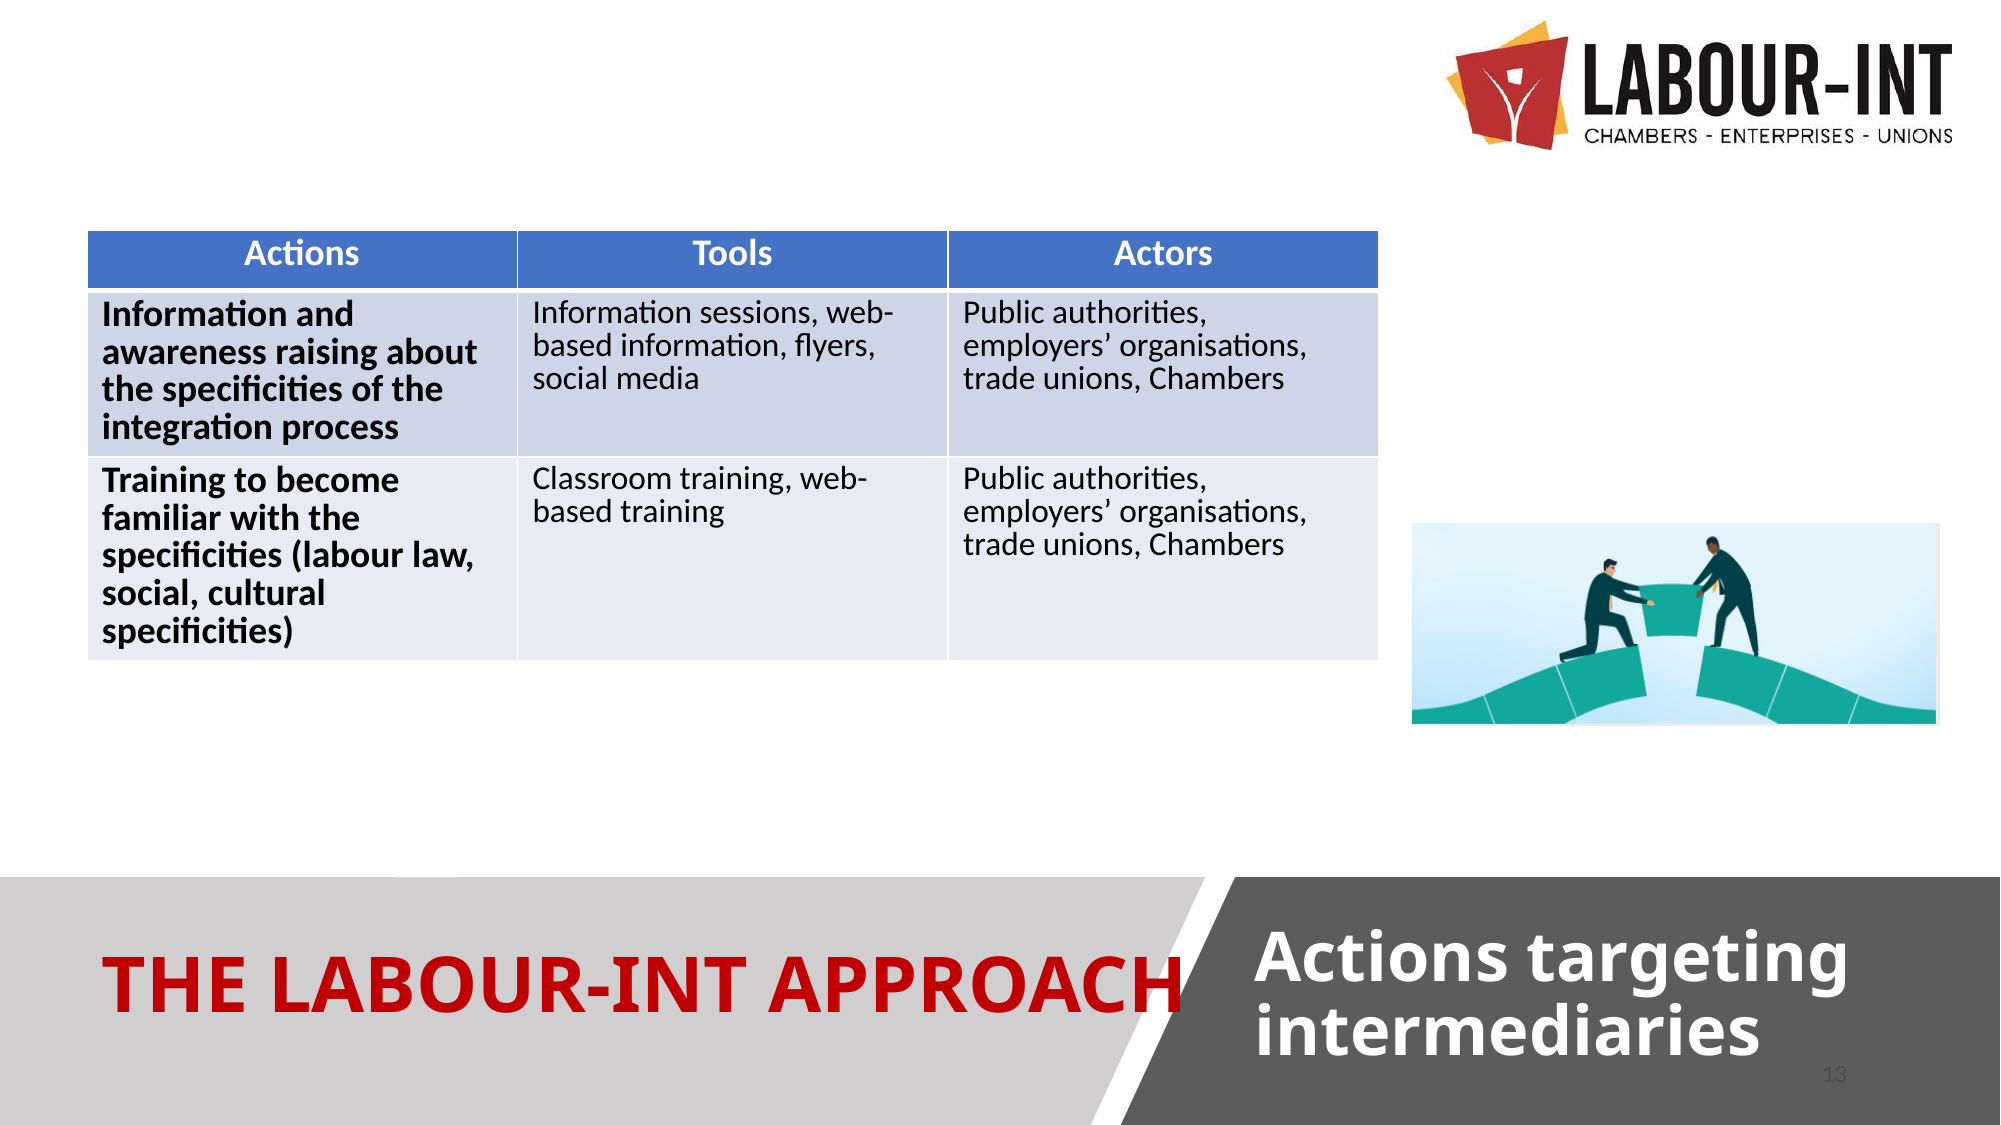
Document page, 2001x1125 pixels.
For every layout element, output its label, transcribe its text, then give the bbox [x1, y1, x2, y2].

table_cell Training to become familiar with the specificities (labour law, social, cultural specificities) [88, 458, 517, 660]
text_box Actions targeting intermediaries [1239, 905, 1882, 1086]
table_cell Public authorities, employers’ organisations, trade unions, Chambers [949, 458, 1378, 660]
text_box THE LABOUR-INT APPROACH [86, 897, 1412, 1078]
slide_number 13 [1412, 1042, 1863, 1103]
picture [1411, 523, 1940, 726]
text_box [0, 875, 1207, 1125]
table_header Actors [949, 231, 1378, 288]
table_cell Classroom training, web-based training [518, 458, 947, 660]
table_header Actions [88, 231, 517, 288]
table_cell Public authorities, employers’ organisations, trade unions, Chambers [949, 293, 1378, 456]
table_cell Information and awareness raising about the specificities of the integration process [88, 293, 517, 456]
text_box [1119, 875, 2000, 1125]
picture [1446, 20, 1952, 150]
title [65, 911, 1000, 1091]
table_cell Information sessions, web-based information, flyers, social media [518, 293, 947, 456]
table_header Tools [518, 231, 947, 288]
